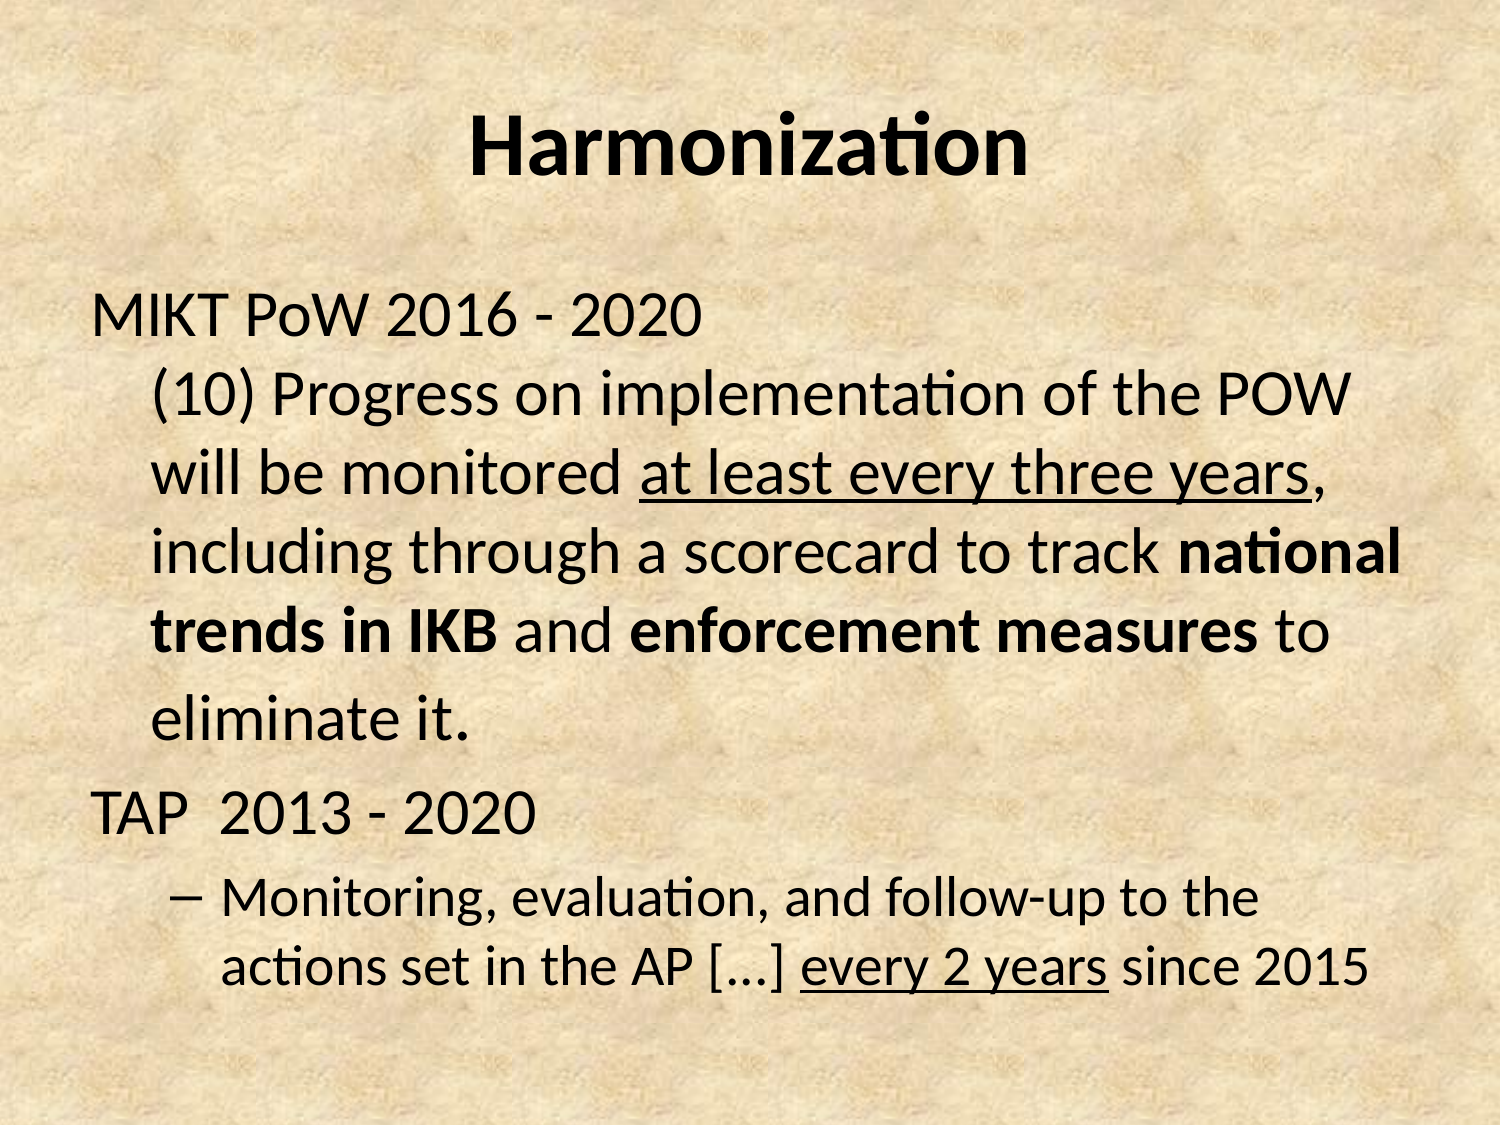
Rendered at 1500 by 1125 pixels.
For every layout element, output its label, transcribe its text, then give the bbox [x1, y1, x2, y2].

title Harmonization [75, 45, 1425, 233]
picture [0, 0, 1500, 1125]
list MIKT PoW 2016 - 2020 (10) Progress on implementation of the POW will be monitored at least every three years, including through a scorecard to track national trends in IKB and enforcement measures to eliminate it. TAP 2013 - 2020 Monitoring, evaluation, and follow-up to the actions set in the AP [...] every 2 years since 2015 [75, 262, 1425, 1005]
